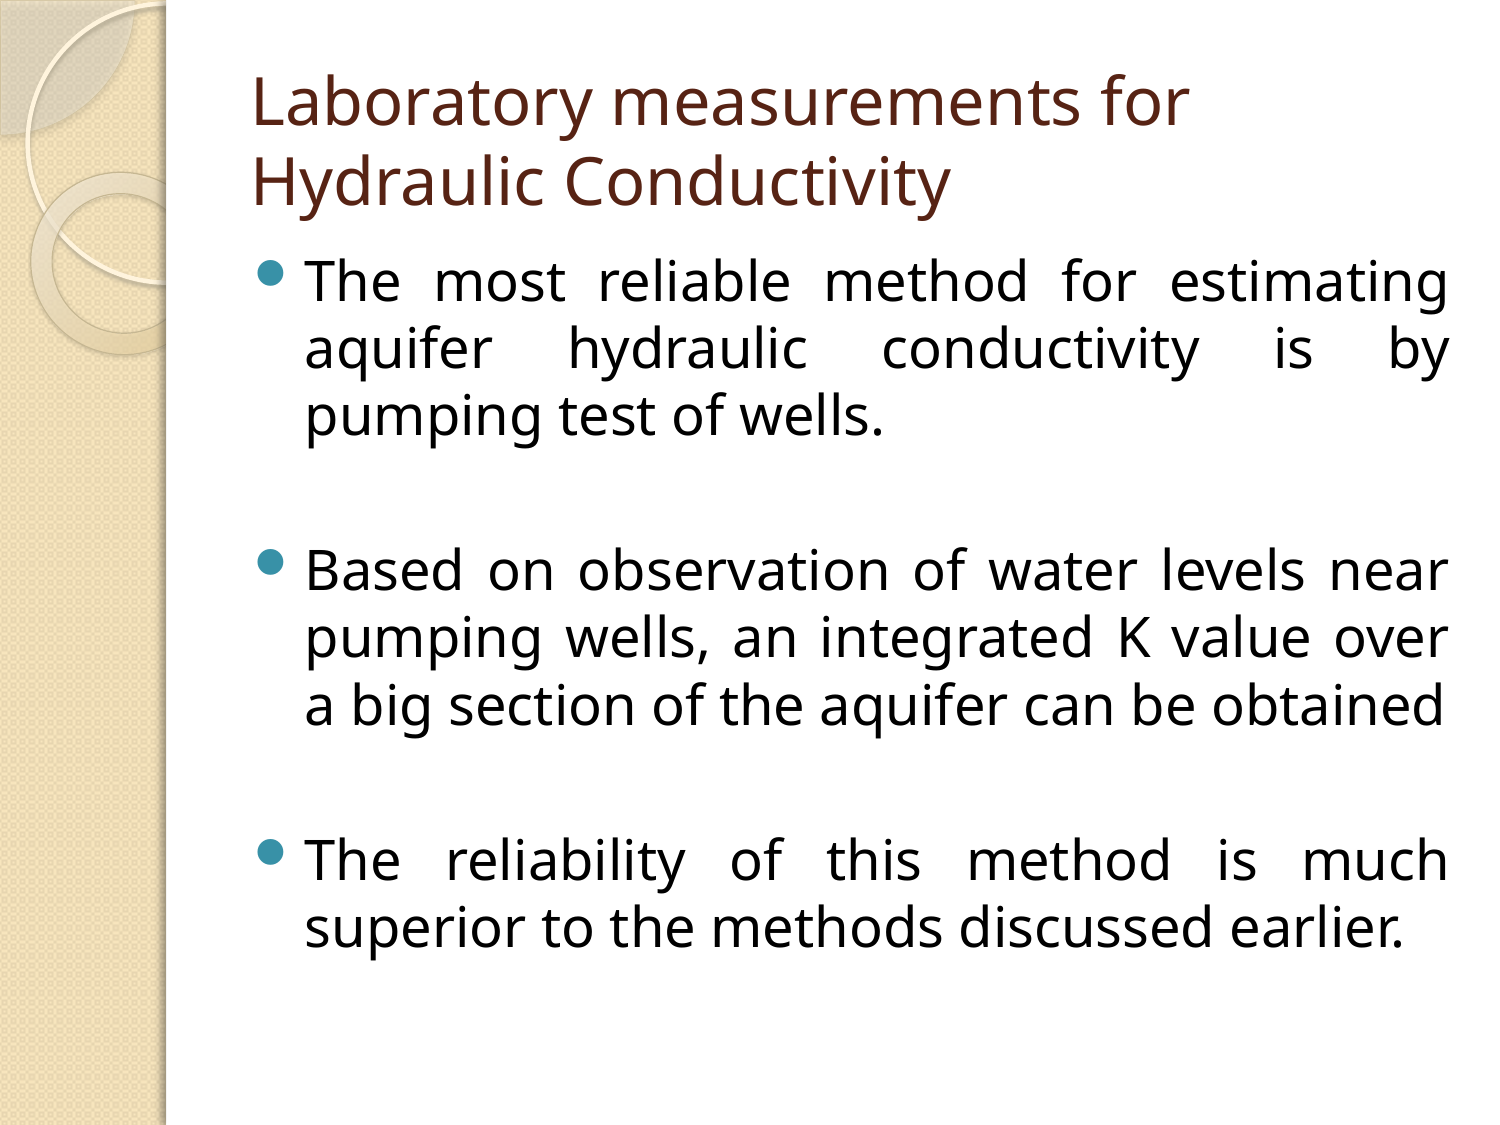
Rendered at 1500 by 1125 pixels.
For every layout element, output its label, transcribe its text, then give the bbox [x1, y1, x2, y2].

title Laboratory measurements for Hydraulic Conductivity [235, 45, 1466, 233]
list The most reliable method for estimating aquifer hydraulic conductivity is by pumping test of wells. Based on observation of water levels near pumping wells, an integrated K value over a big section of the aquifer can be obtained The reliability of this method is much superior to the methods discussed earlier. [235, 237, 1466, 1025]
